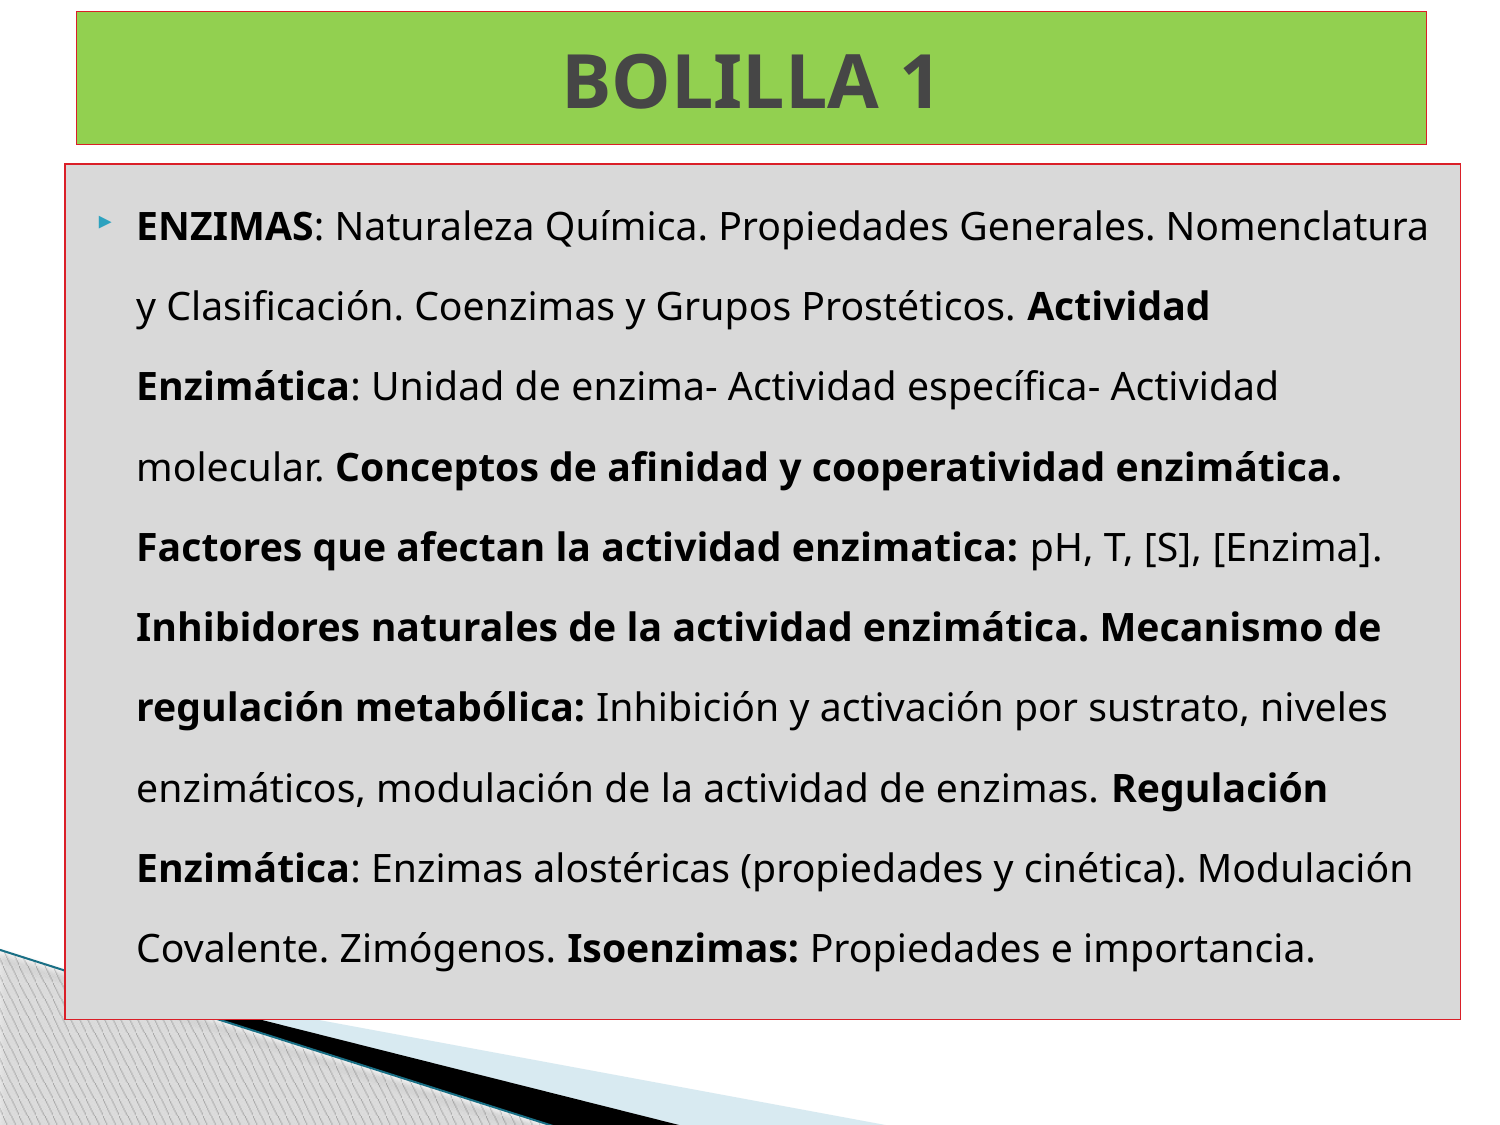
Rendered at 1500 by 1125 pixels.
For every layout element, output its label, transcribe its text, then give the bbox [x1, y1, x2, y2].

list ENZIMAS: Naturaleza Química. Propiedades Generales. Nomenclatura y Clasificación. Coenzimas y Grupos Prostéticos. Actividad Enzimática: Unidad de enzima- Actividad específica- Actividad molecular. Conceptos de afinidad y cooperatividad enzimática. Factores que afectan la actividad enzimatica: pH, T, [S], [Enzima]. Inhibidores naturales de la actividad enzimática. Mecanismo de regulación metabólica: Inhibición y activación por sustrato, niveles enzimáticos, modulación de la actividad de enzimas. Regulación Enzimática: Enzimas alostéricas (propiedades y cinética). Modulación Covalente. Zimógenos. Isoenzimas: Propiedades e importancia. [64, 163, 1461, 1020]
title BOLILLA 1 [76, 11, 1427, 145]
